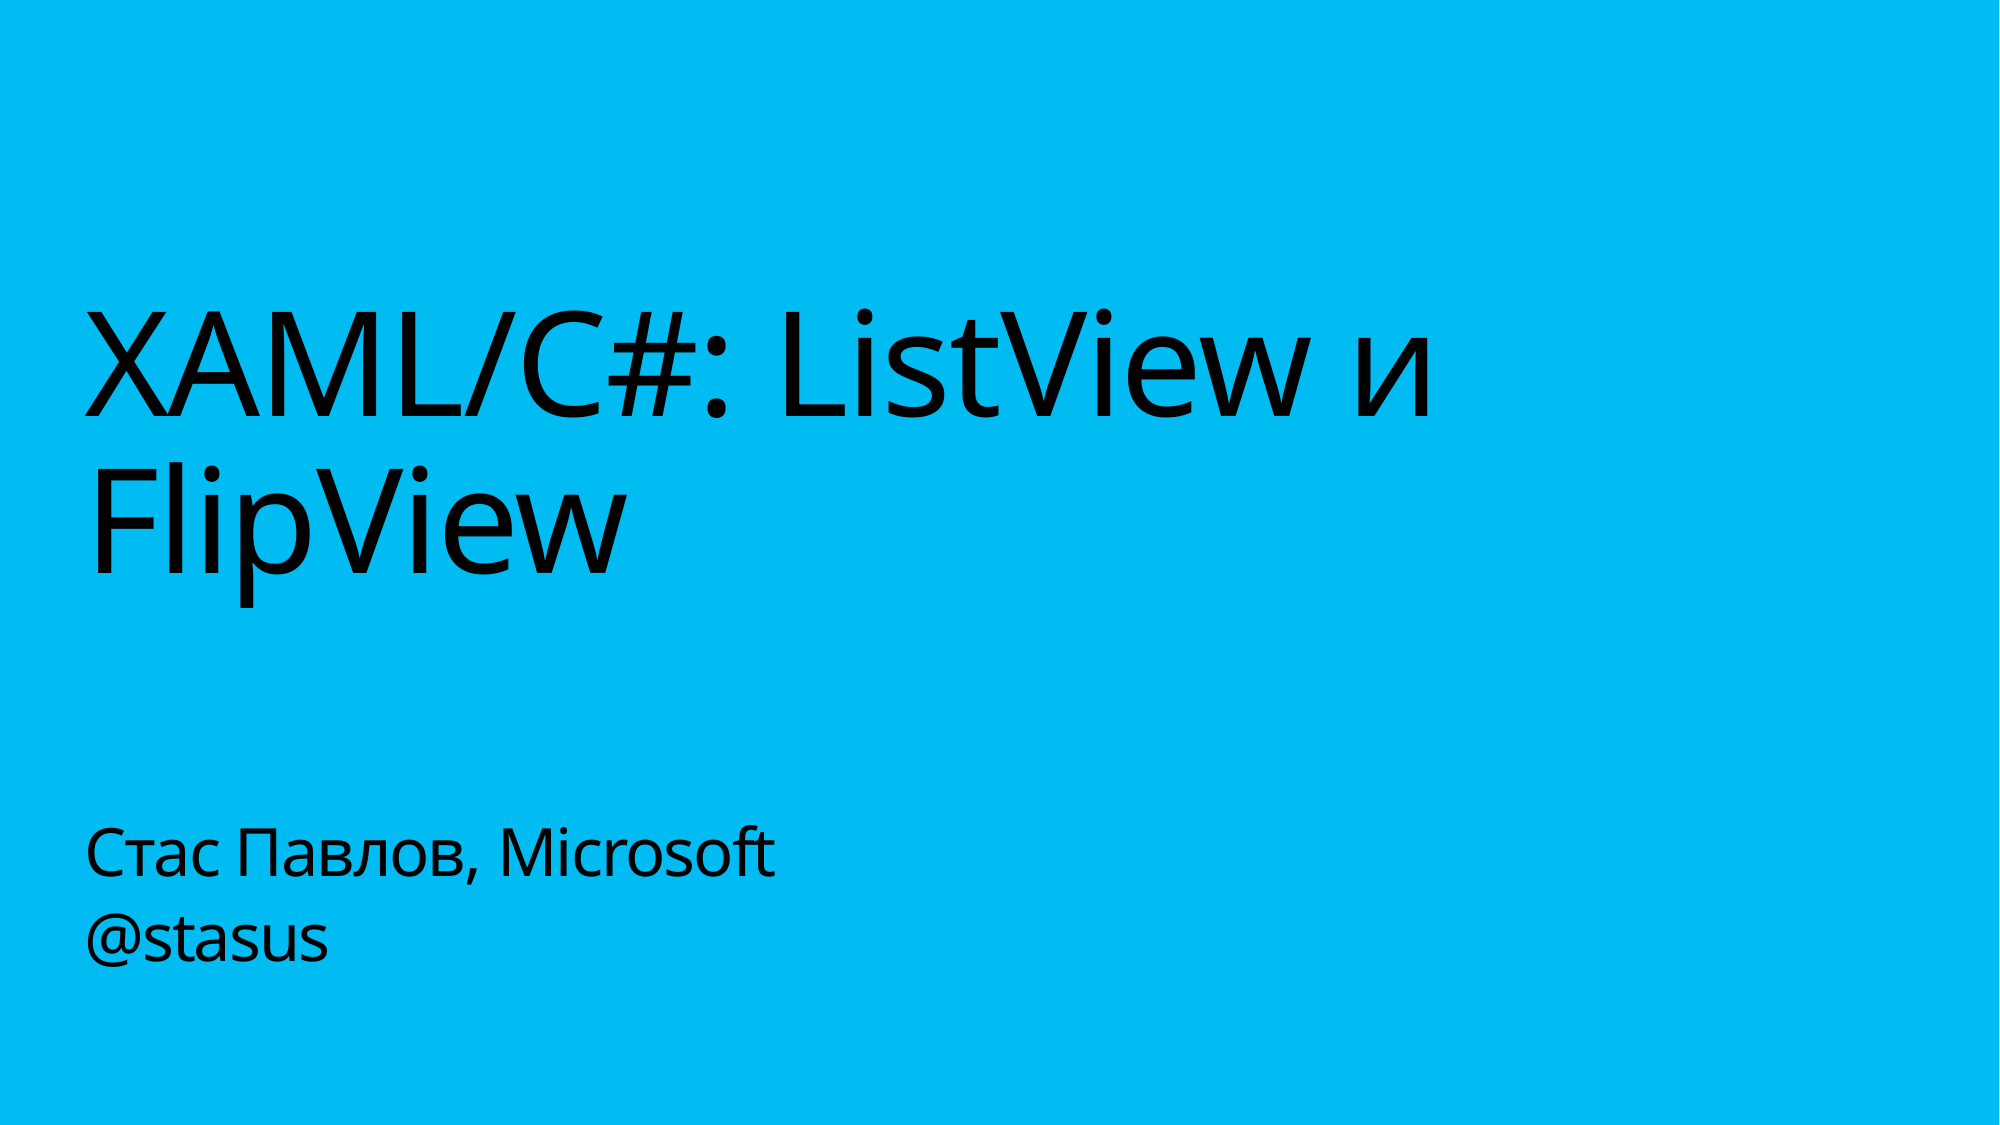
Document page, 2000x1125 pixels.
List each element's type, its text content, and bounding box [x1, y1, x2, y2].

picture [171, 463, 181, 572]
picture [207, 496, 217, 572]
picture [206, 467, 218, 480]
picture [446, 495, 511, 573]
picture [242, 495, 308, 607]
picture [318, 470, 401, 572]
picture [99, 470, 155, 572]
picture [415, 496, 425, 572]
picture [518, 496, 625, 572]
list XAML/C#: ListView и FlipView [84, 290, 1926, 450]
picture [414, 467, 426, 480]
list Стас Павлов, Microsoft @stasus [84, 819, 1317, 981]
